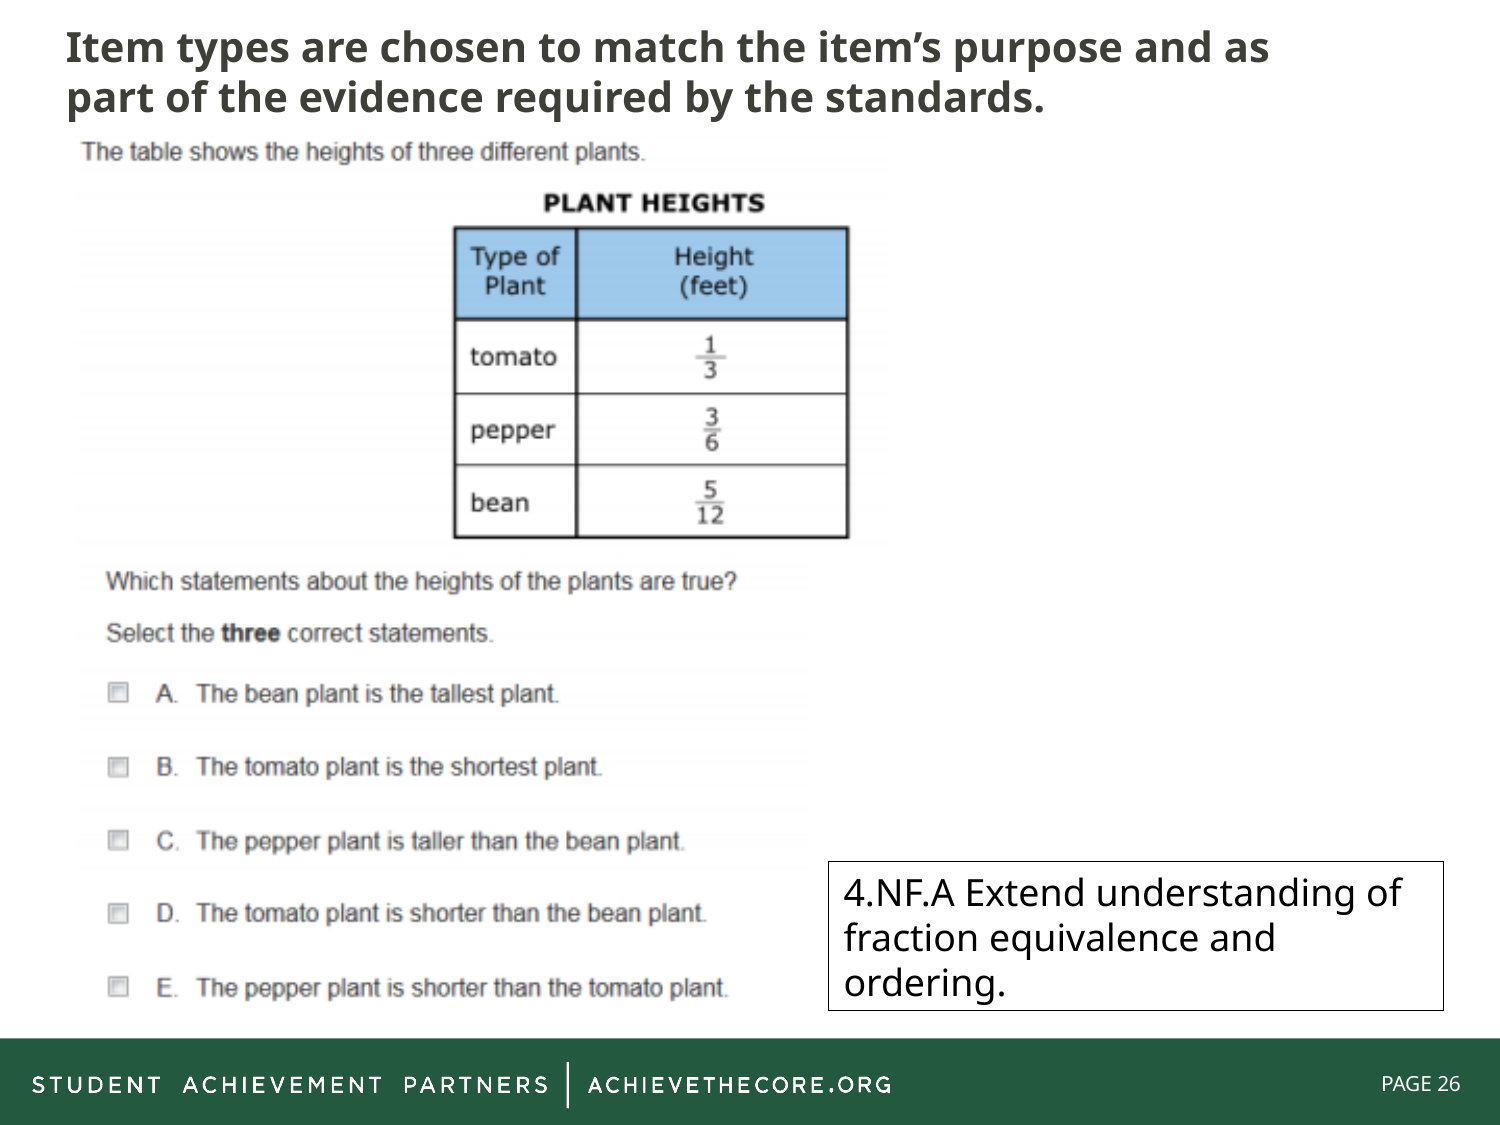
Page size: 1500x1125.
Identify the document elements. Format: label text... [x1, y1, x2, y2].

picture [12, 1055, 911, 1112]
picture [74, 132, 890, 1034]
text_box 4.NF.A Extend understanding of fraction equivalence and ordering. [828, 861, 1444, 1011]
title Item types are chosen to match the item’s purpose and as part of the evidence required by the standards. [50, 8, 1350, 133]
